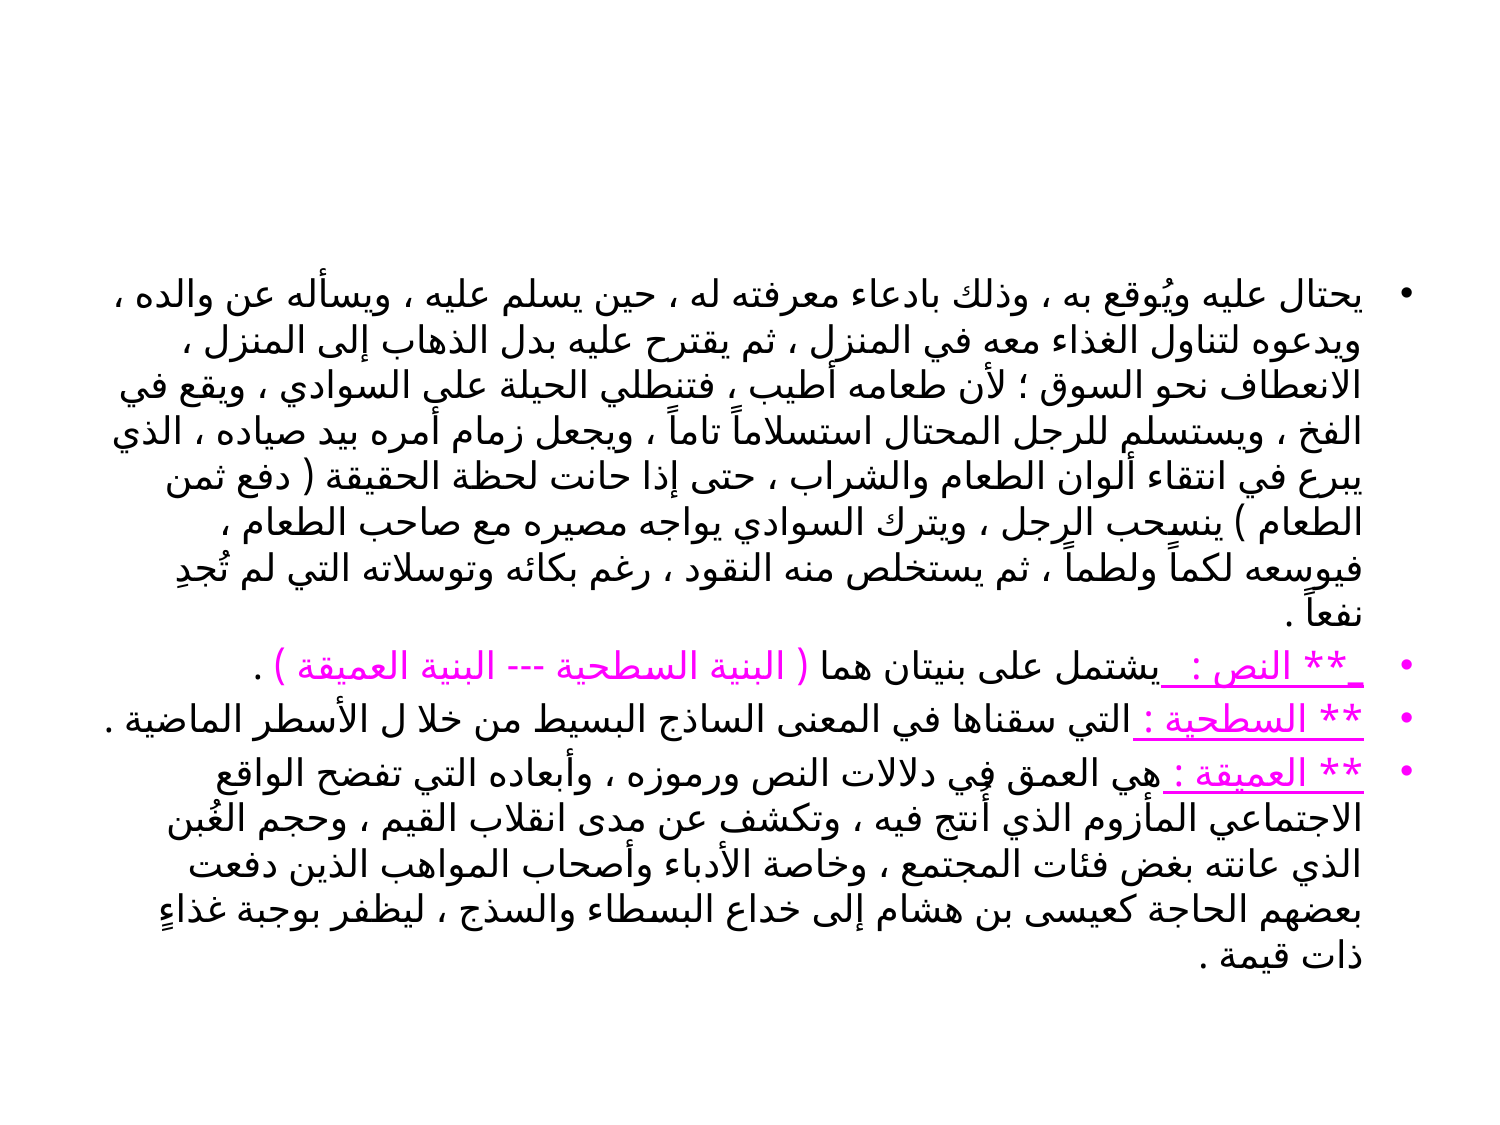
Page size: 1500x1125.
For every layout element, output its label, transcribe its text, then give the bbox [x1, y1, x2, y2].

list يحتال عليه ويُوقع به ، وذلك بادعاء معرفته له ، حين يسلم عليه ، ويسأله عن والده ، ويدعوه لتناول الغذاء معه في المنزل ، ثم يقترح عليه بدل الذهاب إلى المنزل ، الانعطاف نحو السوق ؛ لأن طعامه أطيب ، فتنطلي الحيلة على السوادي ، ويقع في الفخ ، ويستسلم للرجل المحتال استسلاماً تاماً ، ويجعل زمام أمره بيد صياده ، الذي يبرع في انتقاء ألوان الطعام والشراب ، حتى إذا حانت لحظة الحقيقة ( دفع ثمن الطعام ) ينسحب الرجل ، ويترك السوادي يواجه مصيره مع صاحب الطعام ، فيوسعه لكماً ولطماً ، ثم يستخلص منه النقود ، رغم بكائه وتوسلاته التي لم تُجدِ نفعاً . _** النص : يشتمل على بنيتان هما ( البنية السطحية --- البنية العميقة ) . ** السطحية : التي سقناها في المعنى الساذج البسيط من خلا ل الأسطر الماضية . ** العميقة : هي العمق في دلالات النص ورموزه ، وأبعاده التي تفضح الواقع الاجتماعي المأزوم الذي أُنتج فيه ، وتكشف عن مدى انقلاب القيم ، وحجم الغُبن الذي عانته بغض فئات المجتمع ، وخاصة الأدباء وأصحاب المواهب الذين دفعت بعضهم الحاجة كعيسى بن هشام إلى خداع البسطاء والسذج ، ليظفر بوجبة غذاءٍ ذات قيمة . [75, 262, 1425, 1005]
